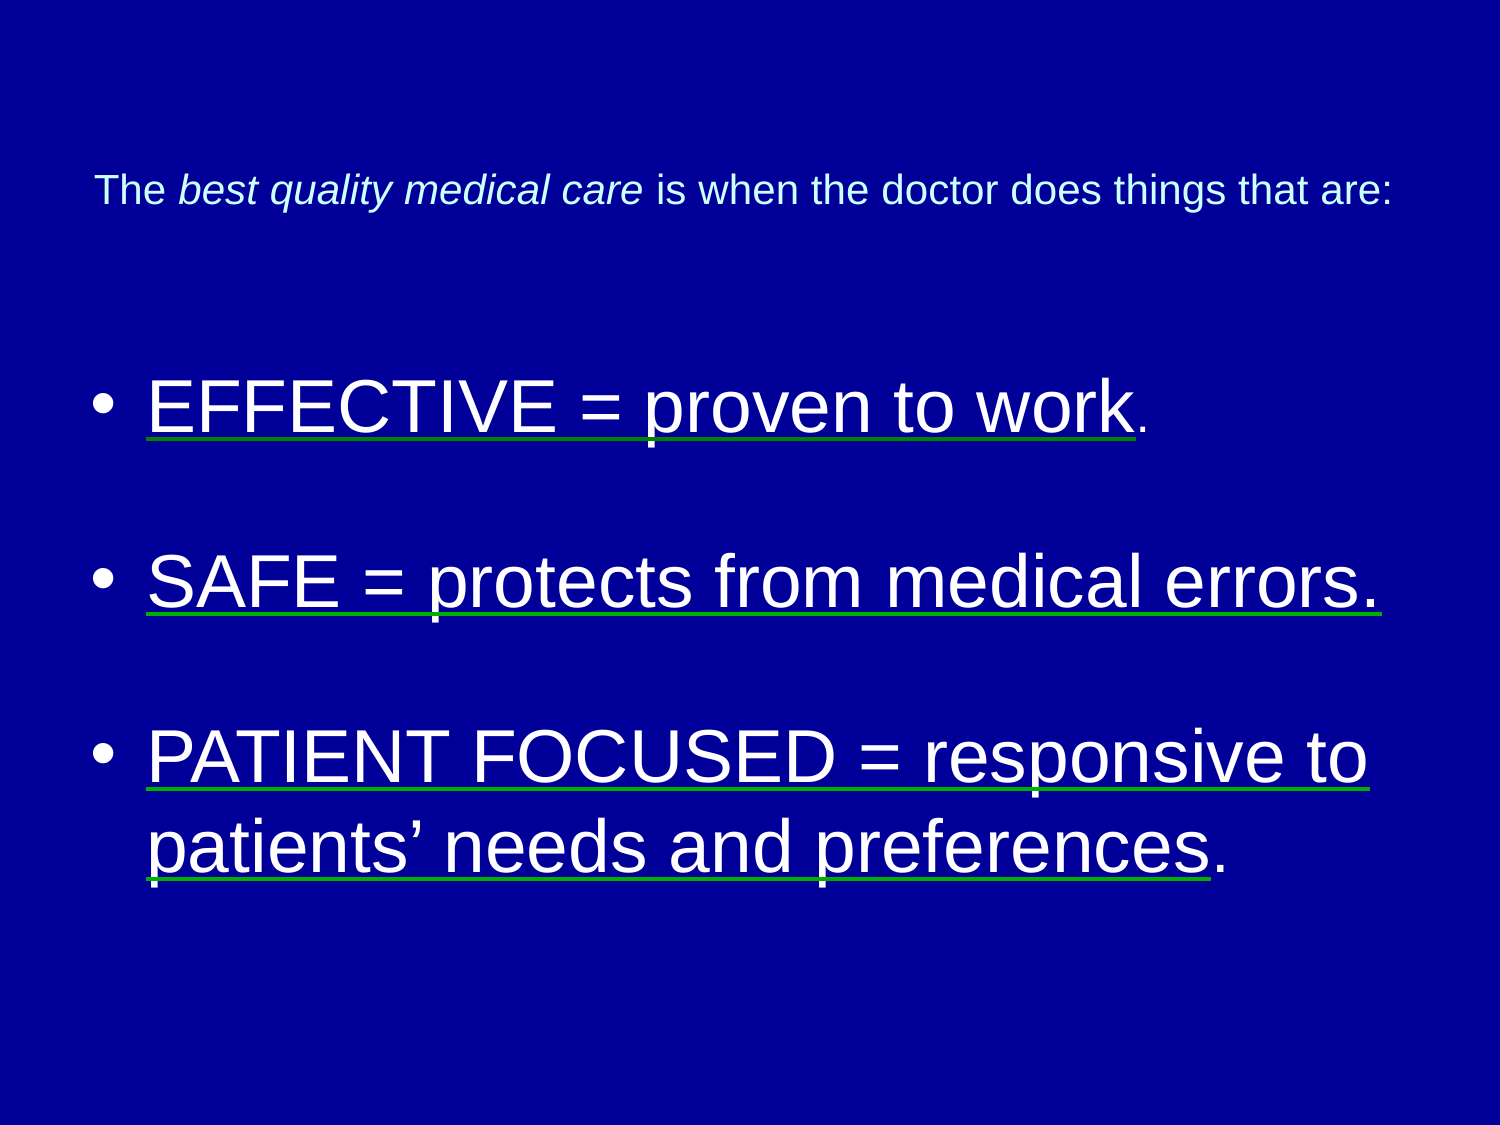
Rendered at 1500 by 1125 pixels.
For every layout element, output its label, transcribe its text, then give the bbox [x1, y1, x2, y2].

title The best quality medical care is when the doctor does things that are: [74, 87, 1426, 276]
list Effective = proven to work. Safe = protects from medical errors. PATIENT FOCUSED = responsive to patients’ needs and preferences. [74, 349, 1426, 1093]
